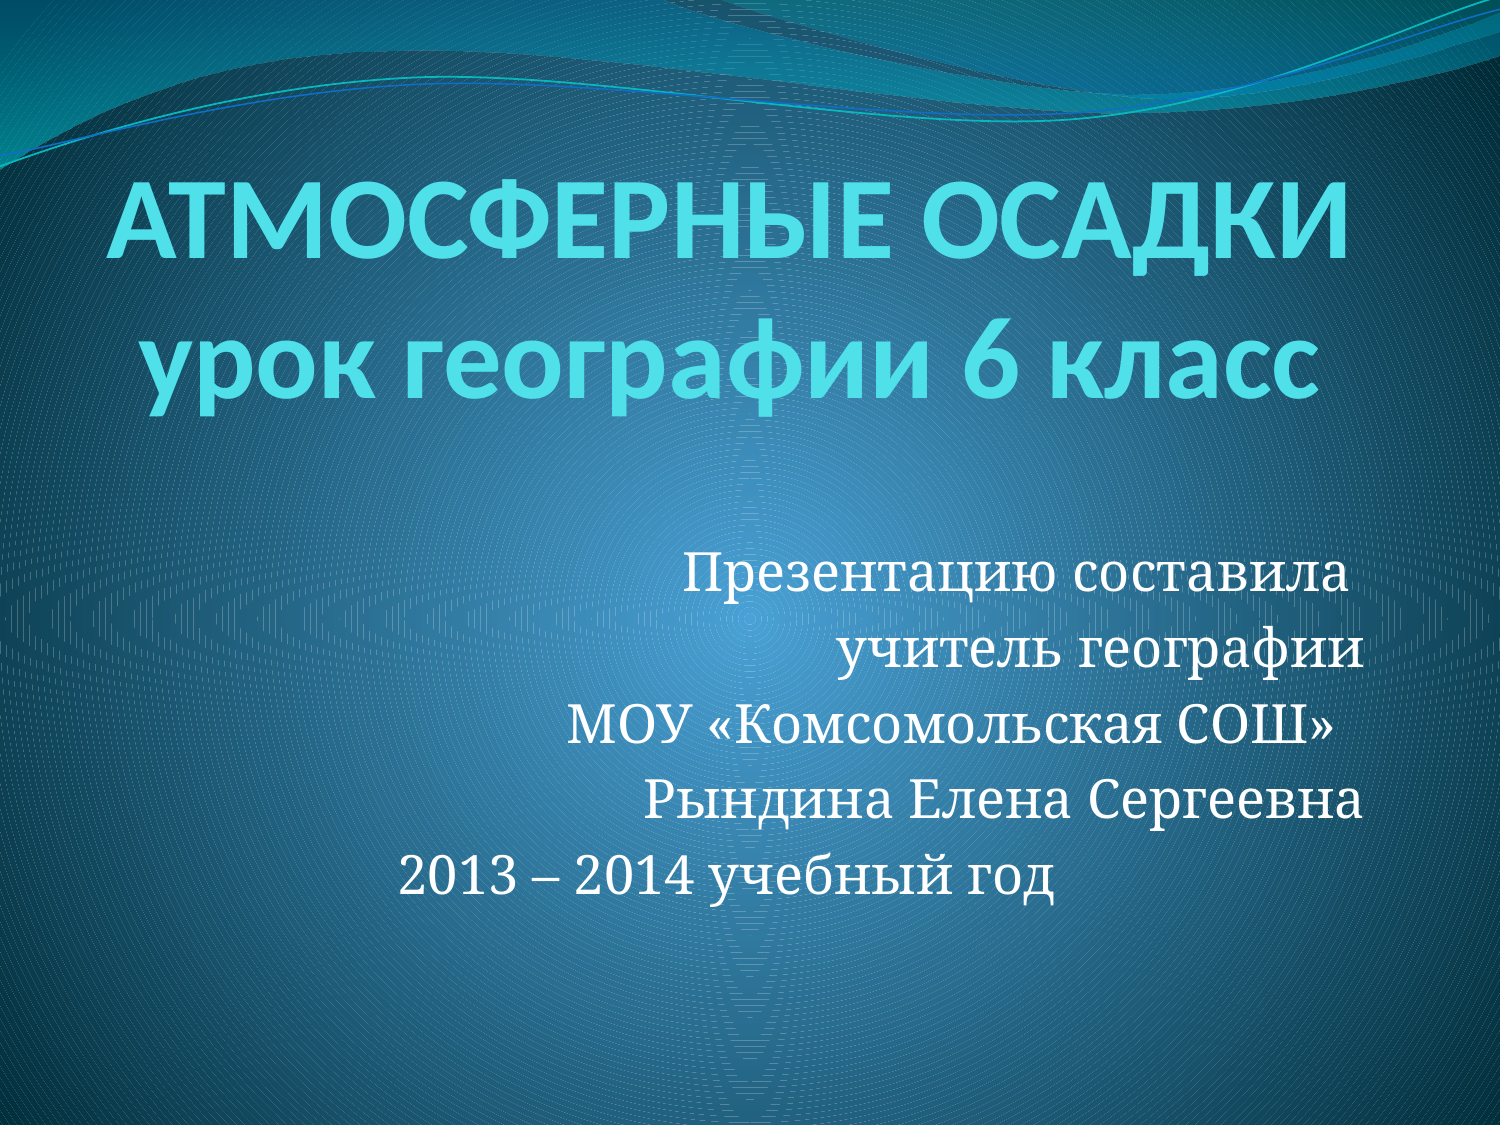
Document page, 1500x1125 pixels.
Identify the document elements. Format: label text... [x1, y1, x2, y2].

subtitle Презентацию составила учитель географии МОУ «Комсомольская СОШ» Рындина Елена Сергеевна 2013 – 2014 учебный год [87, 529, 1376, 1008]
title АТМОСФЕРНЫЕ ОСАДКИ урок географии 6 класс [87, 46, 1376, 422]
